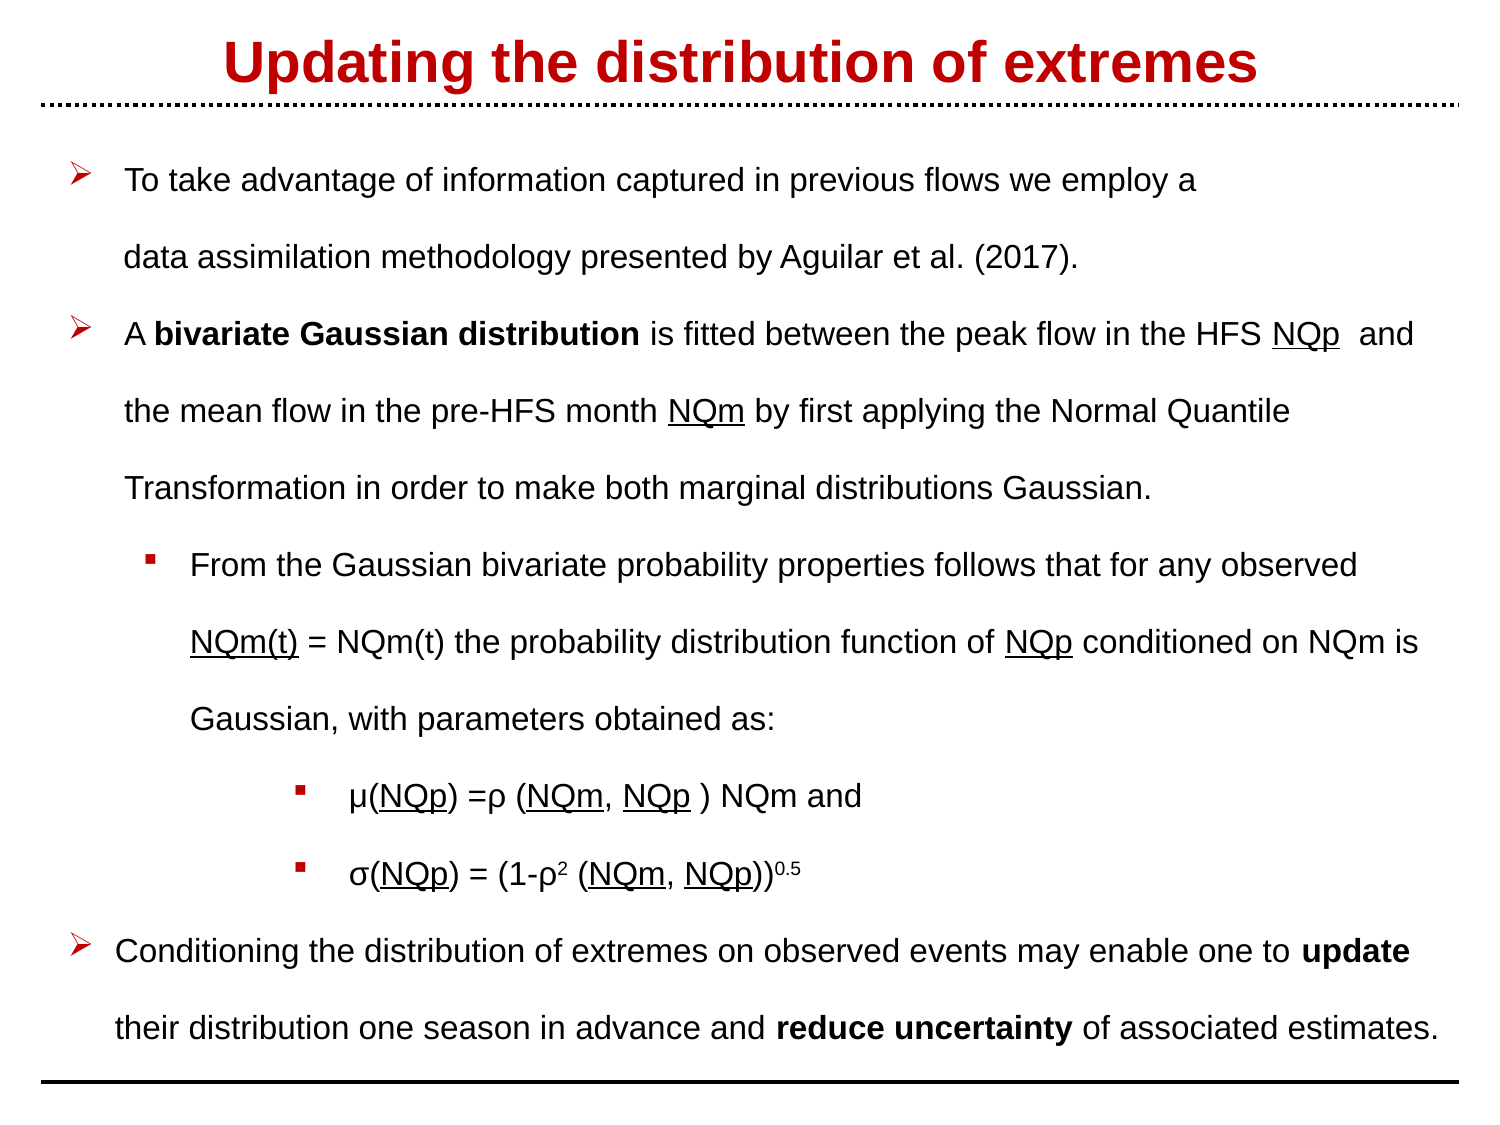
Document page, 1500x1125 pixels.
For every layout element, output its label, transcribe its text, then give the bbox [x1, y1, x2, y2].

title Updating the distribution of extremes [0, 0, 1500, 120]
text_box To take advantage of information captured in previous flows we employ a data assimilation methodology presented by Aguilar et al. (2017). A bivariate Gaussian distribution is fitted between the peak flow in the HFS NQp and the mean flow in the pre-HFS month NQm by first applying the Normal Quantile Transformation in order to make both marginal distributions Gaussian. From the Gaussian bivariate probability properties follows that for any observed NQm(t) = NQm(t) the probability distribution function of NQp conditioned on NQm is Gaussian, with parameters obtained as: μ(NQp) =ρ (NQm, NQp ) NQm and σ(NQp) = (1-ρ2 (NQm, NQp))0.5 Conditioning the distribution of extremes on observed events may enable one to update their distribution one season in advance and reduce uncertainty of associated estimates. [53, 113, 1471, 1054]
